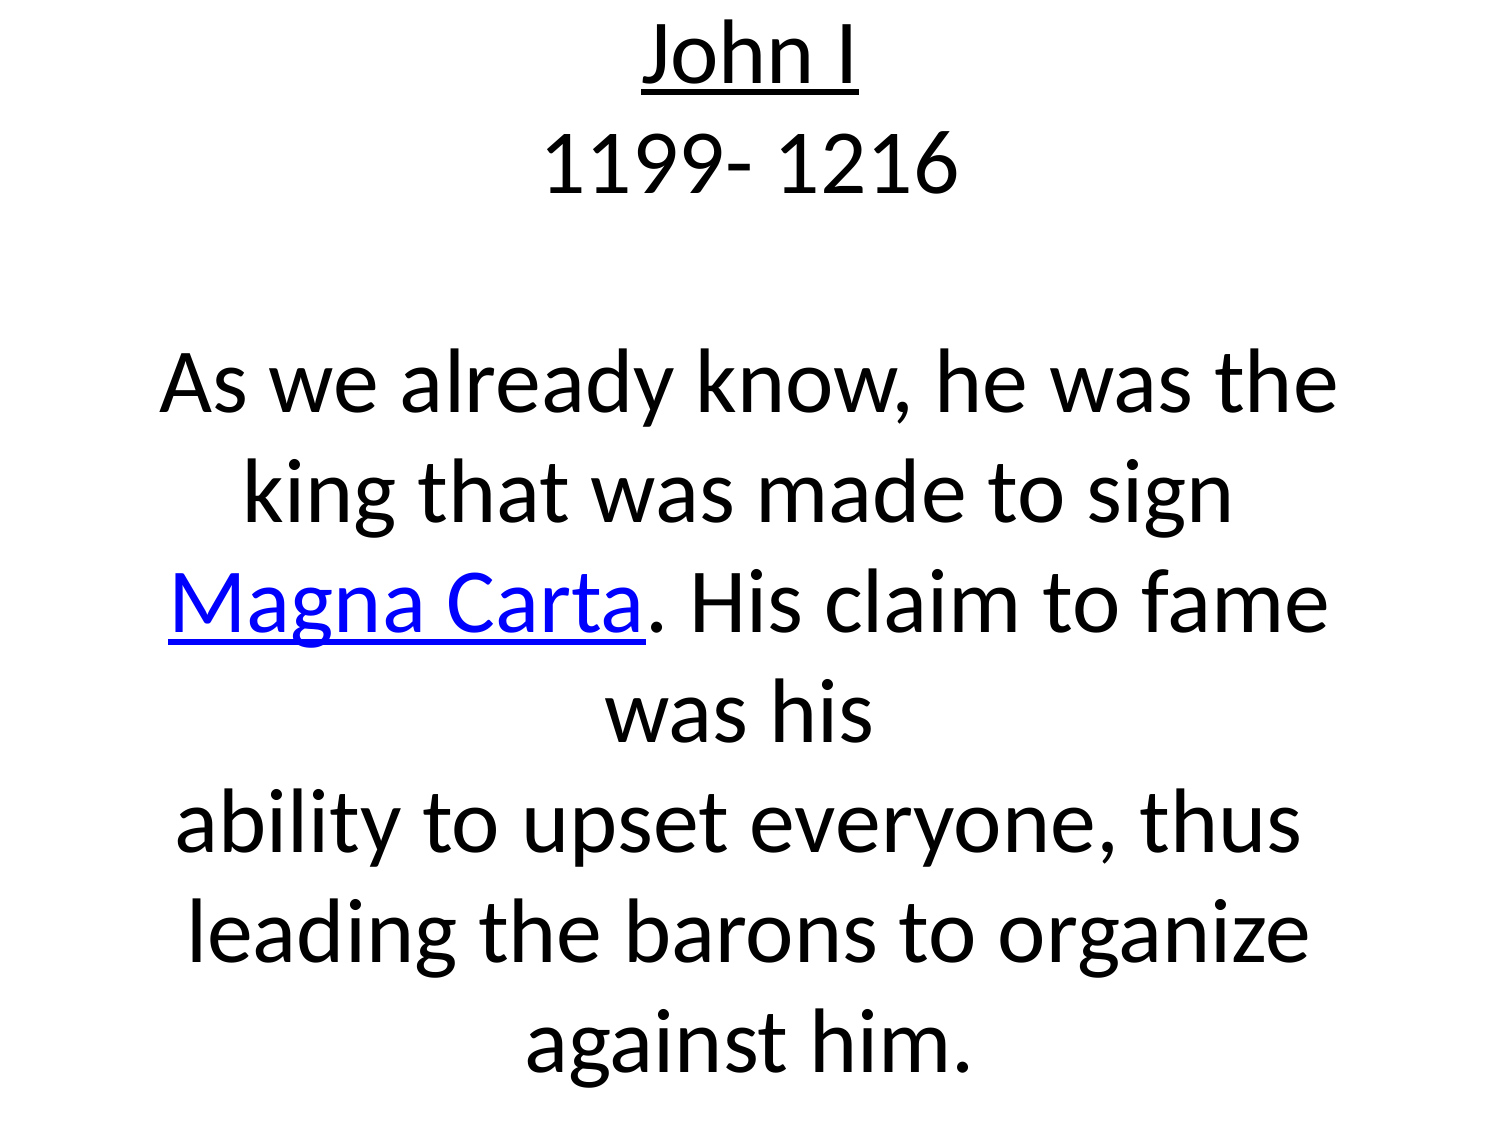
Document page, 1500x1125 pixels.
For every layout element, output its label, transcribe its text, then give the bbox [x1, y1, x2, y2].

title John I 1199- 1216 As we already know, he was the king that was made to sign Magna Carta. His claim to fame was his ability to upset everyone, thus leading the barons to organize against him. [74, 44, 1426, 1038]
